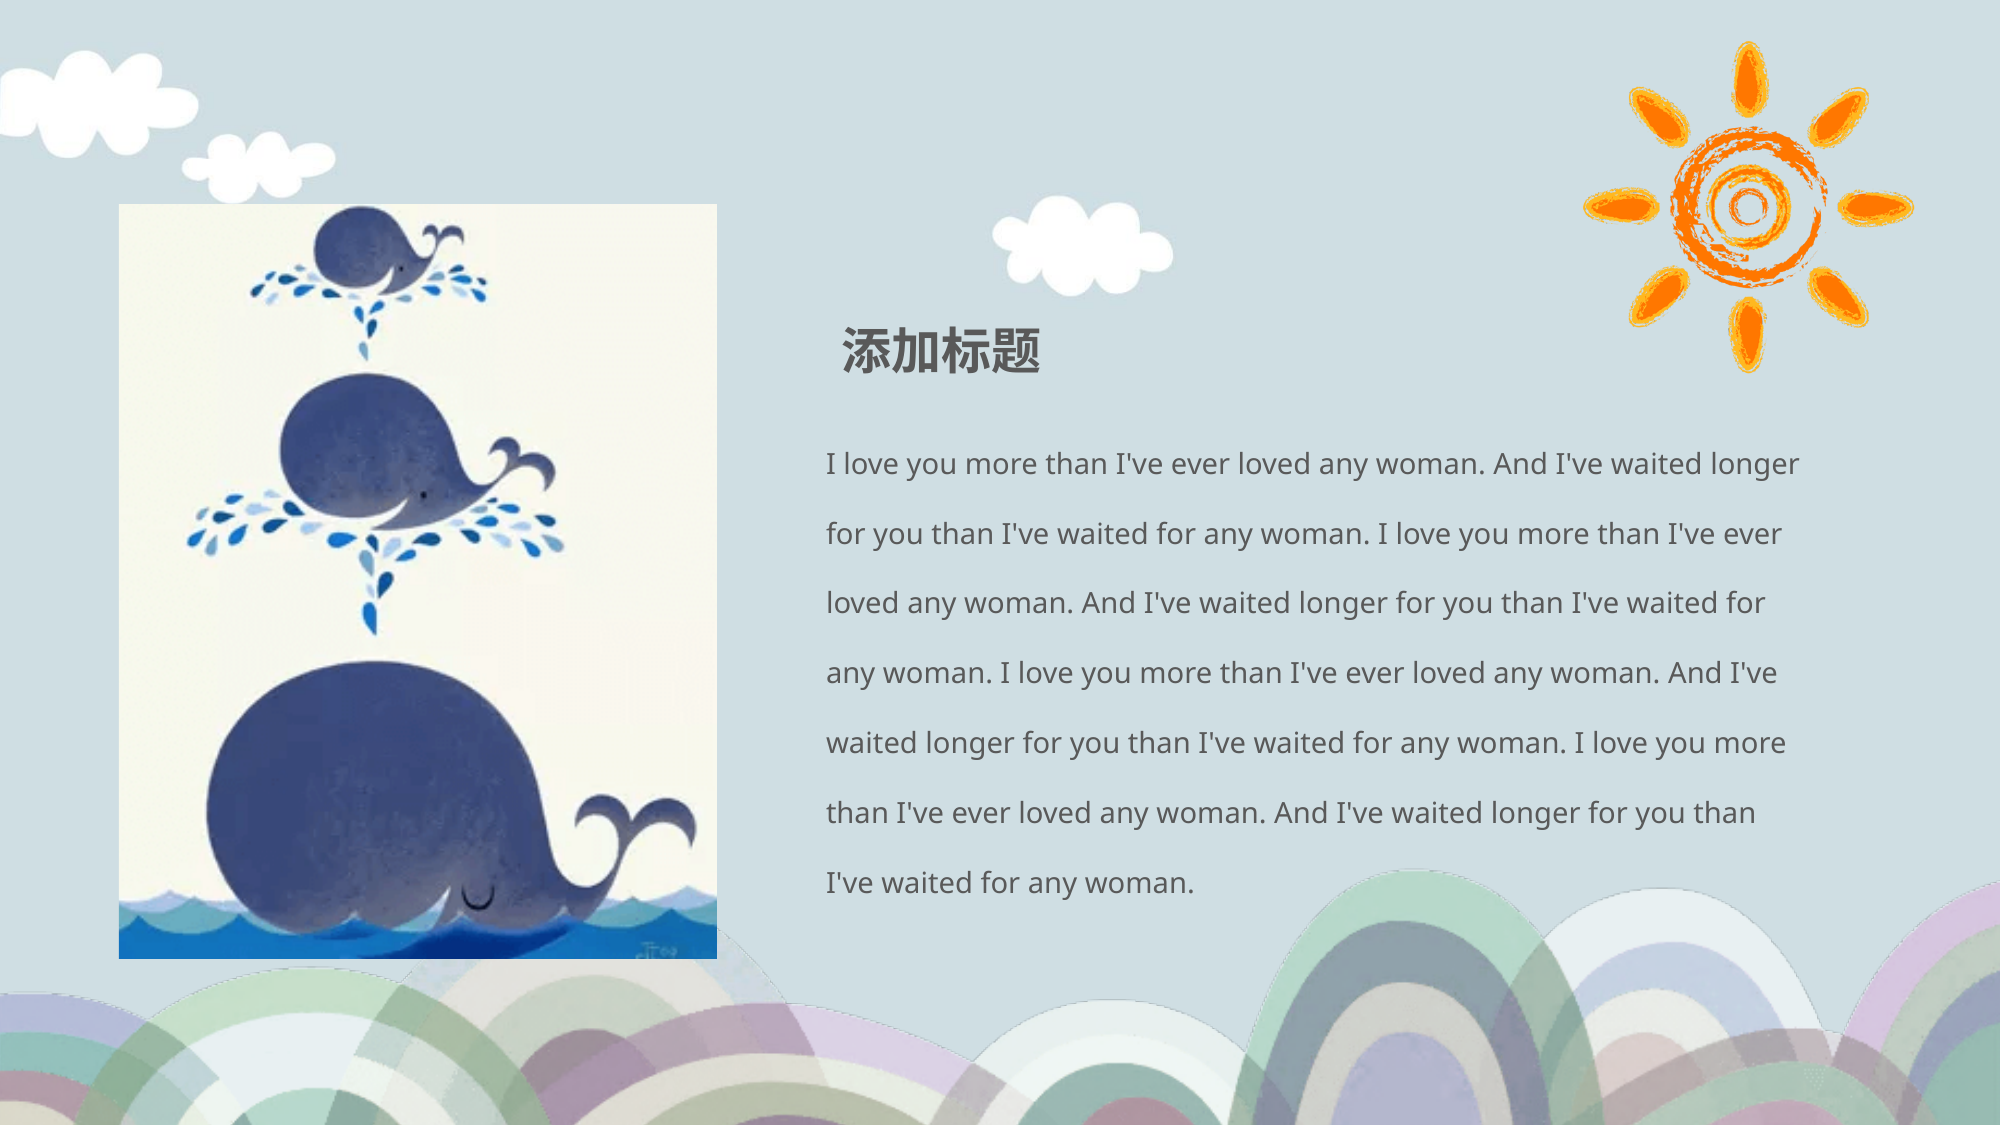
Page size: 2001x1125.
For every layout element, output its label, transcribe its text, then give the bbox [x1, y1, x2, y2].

text_box 添加标题 [826, 299, 1481, 387]
picture [1573, 0, 1947, 378]
text_box I love you more than I've ever loved any woman. And I've waited longer for you than I've waited for any woman. I love you more than I've ever loved any woman. And I've waited longer for you than I've waited for any woman. I love you more than I've ever loved any woman. And I've waited longer for you than I've waited for any woman. I love you more than I've ever loved any woman. And I've waited longer for you than I've waited for any woman. [811, 402, 1816, 1047]
picture [0, 9, 2000, 1125]
